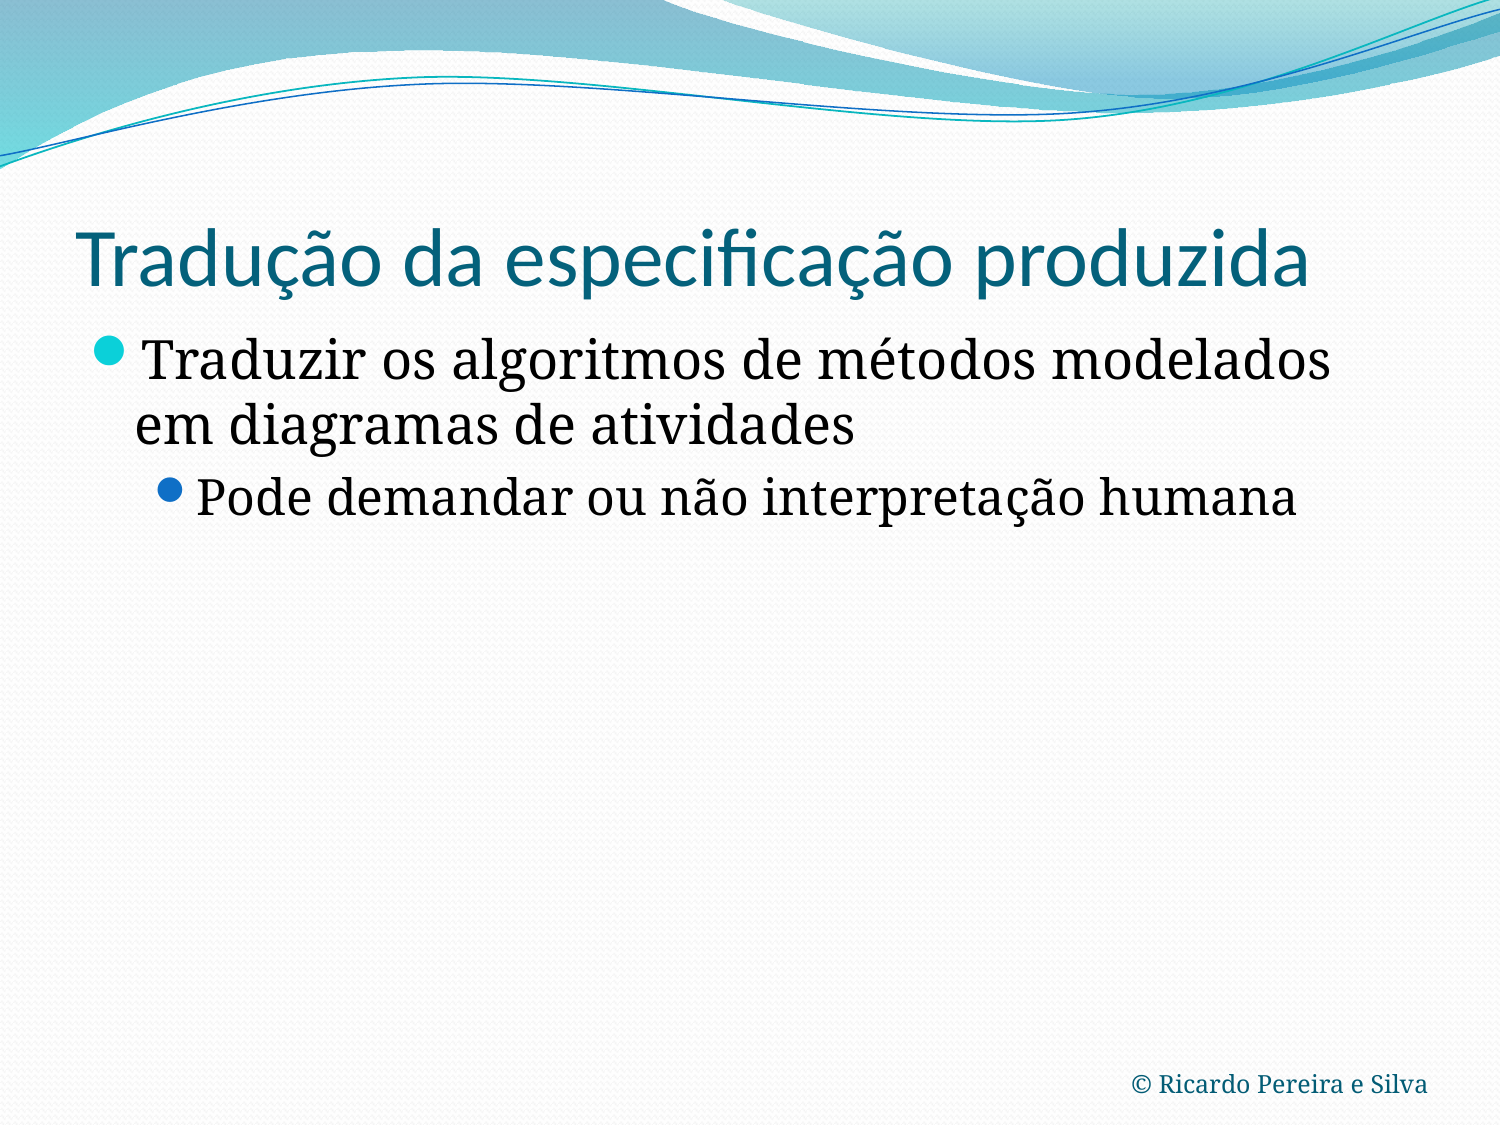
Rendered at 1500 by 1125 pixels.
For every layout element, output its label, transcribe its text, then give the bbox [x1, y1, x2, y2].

footer © Ricardo Pereira e Silva [1101, 1042, 1429, 1103]
title Tradução da especificação produzida [75, 115, 1425, 303]
list Traduzir os algoritmos de métodos modelados em diagramas de atividades Pode demandar ou não interpretação humana [75, 317, 1425, 1038]
